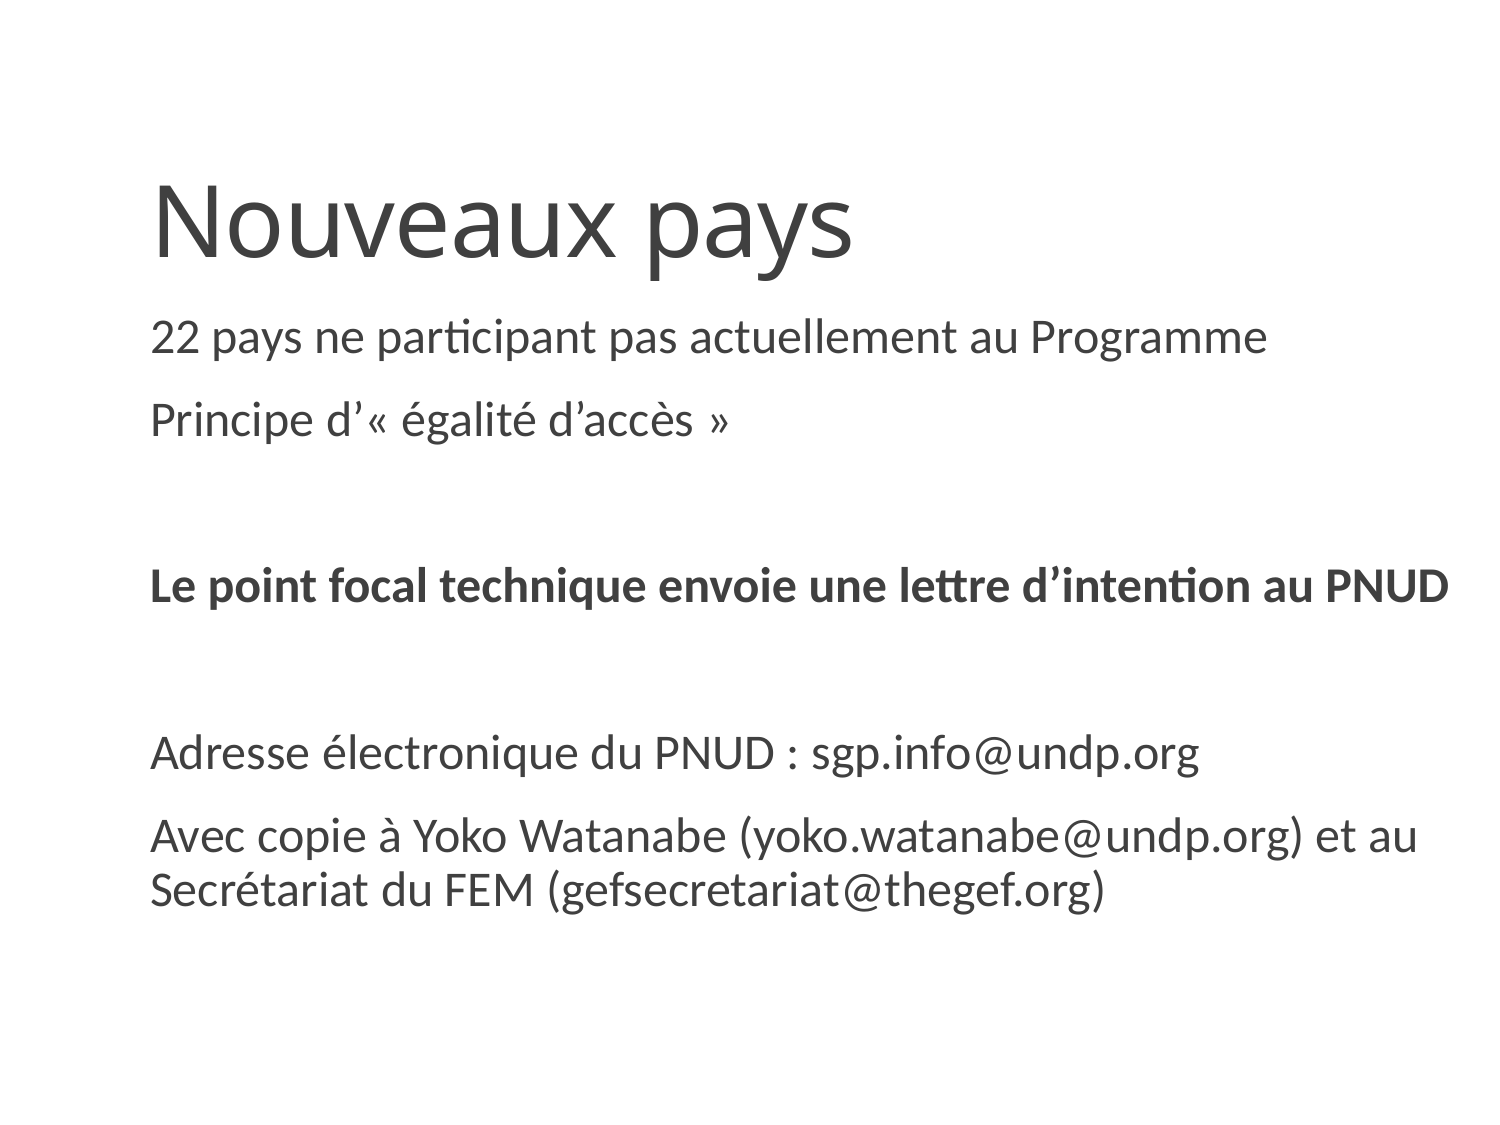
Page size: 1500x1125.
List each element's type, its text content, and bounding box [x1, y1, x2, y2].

title Nouveaux pays [135, 47, 1373, 285]
list 22 pays ne participant pas actuellement au Programme Principe d’« égalité d’accès » Le point focal technique envoie une lettre d’intention au PNUD Adresse électronique du PNUD : sgp.info@undp.org Avec copie à Yoko Watanabe (yoko.watanabe@undp.org) et au Secrétariat du FEM (gefsecretariat@thegef.org) [135, 302, 1488, 963]
